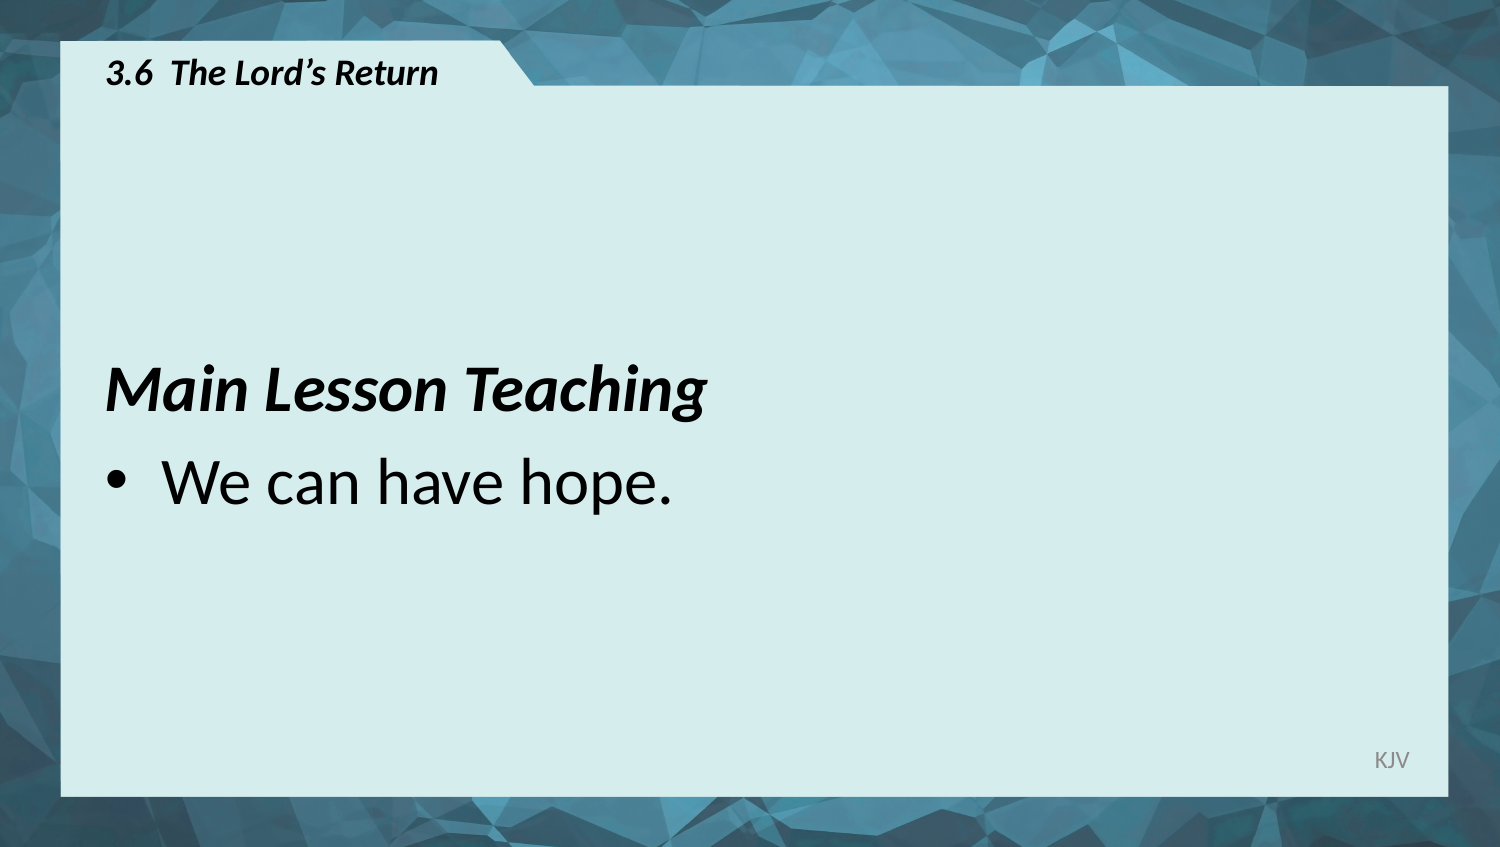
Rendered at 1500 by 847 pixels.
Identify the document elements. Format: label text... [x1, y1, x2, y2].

picture [0, 0, 1500, 847]
footer KJV [950, 736, 1425, 782]
list Main Lesson Teaching We can have hope. [89, 141, 1403, 722]
title 3.6 The Lord’s Return [89, 33, 1420, 108]
